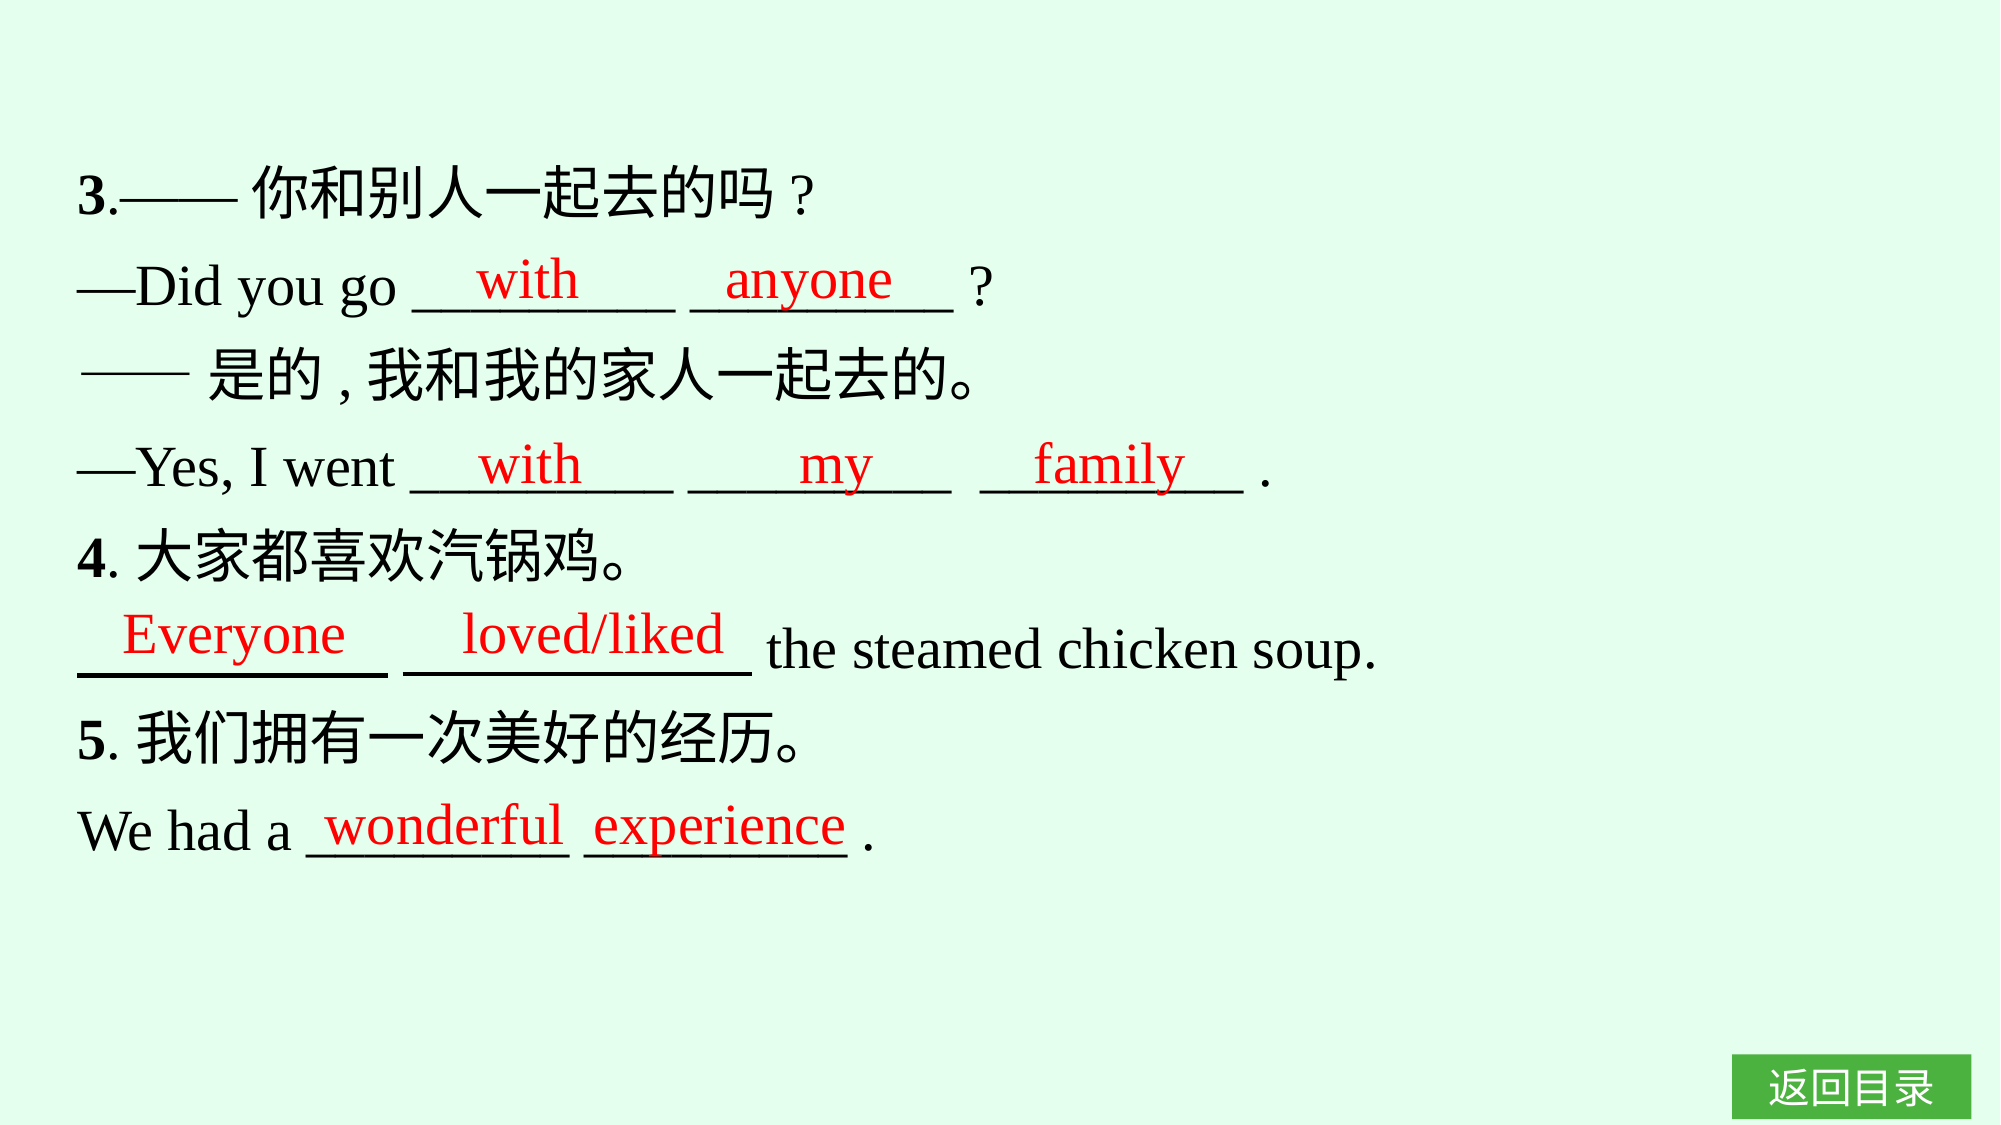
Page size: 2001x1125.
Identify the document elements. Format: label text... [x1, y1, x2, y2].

text_box with anyone [461, 218, 909, 318]
text_box with my family [463, 403, 1201, 503]
text_box wonderful experience [310, 764, 862, 864]
text_box 3.——你和别人一起去的吗? —Did you go _________ _________ ? ——是的,我和我的家人一起去的。 —Yes, I went _________ _________ _________ . 4.大家都喜欢汽锅鸡。 the steamed chicken soup. 5.我们拥有一次美好的经历。 We had a _________ _________ . [62, 127, 1938, 870]
text_box Everyone loved/liked [108, 573, 741, 673]
